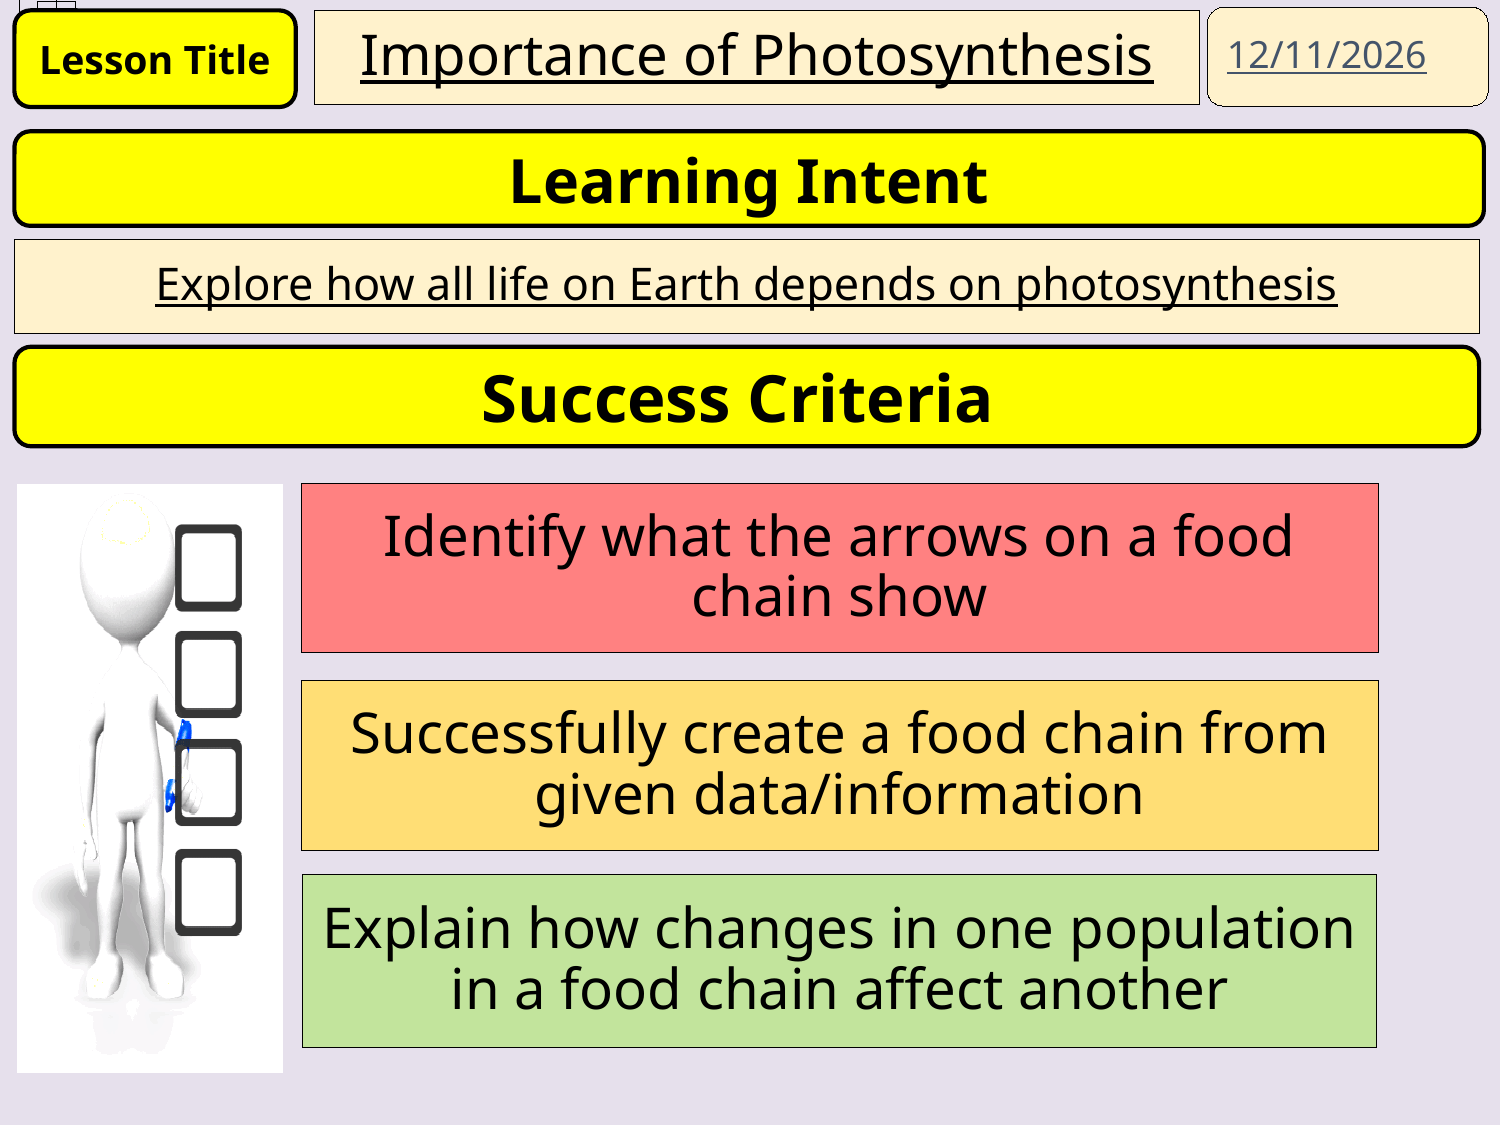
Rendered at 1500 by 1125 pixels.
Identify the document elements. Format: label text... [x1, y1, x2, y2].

list Importance of Photosynthesis [314, 10, 1200, 105]
list Successfully create a food chain from given data/information [301, 680, 1379, 851]
picture [17, 484, 283, 1073]
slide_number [1207, 7, 1489, 107]
list Identify what the arrows on a food chain show [301, 483, 1379, 653]
list Explore how all life on Earth depends on photosynthesis [14, 239, 1480, 334]
list Explain how changes in one population in a food chain affect another [302, 874, 1377, 1048]
